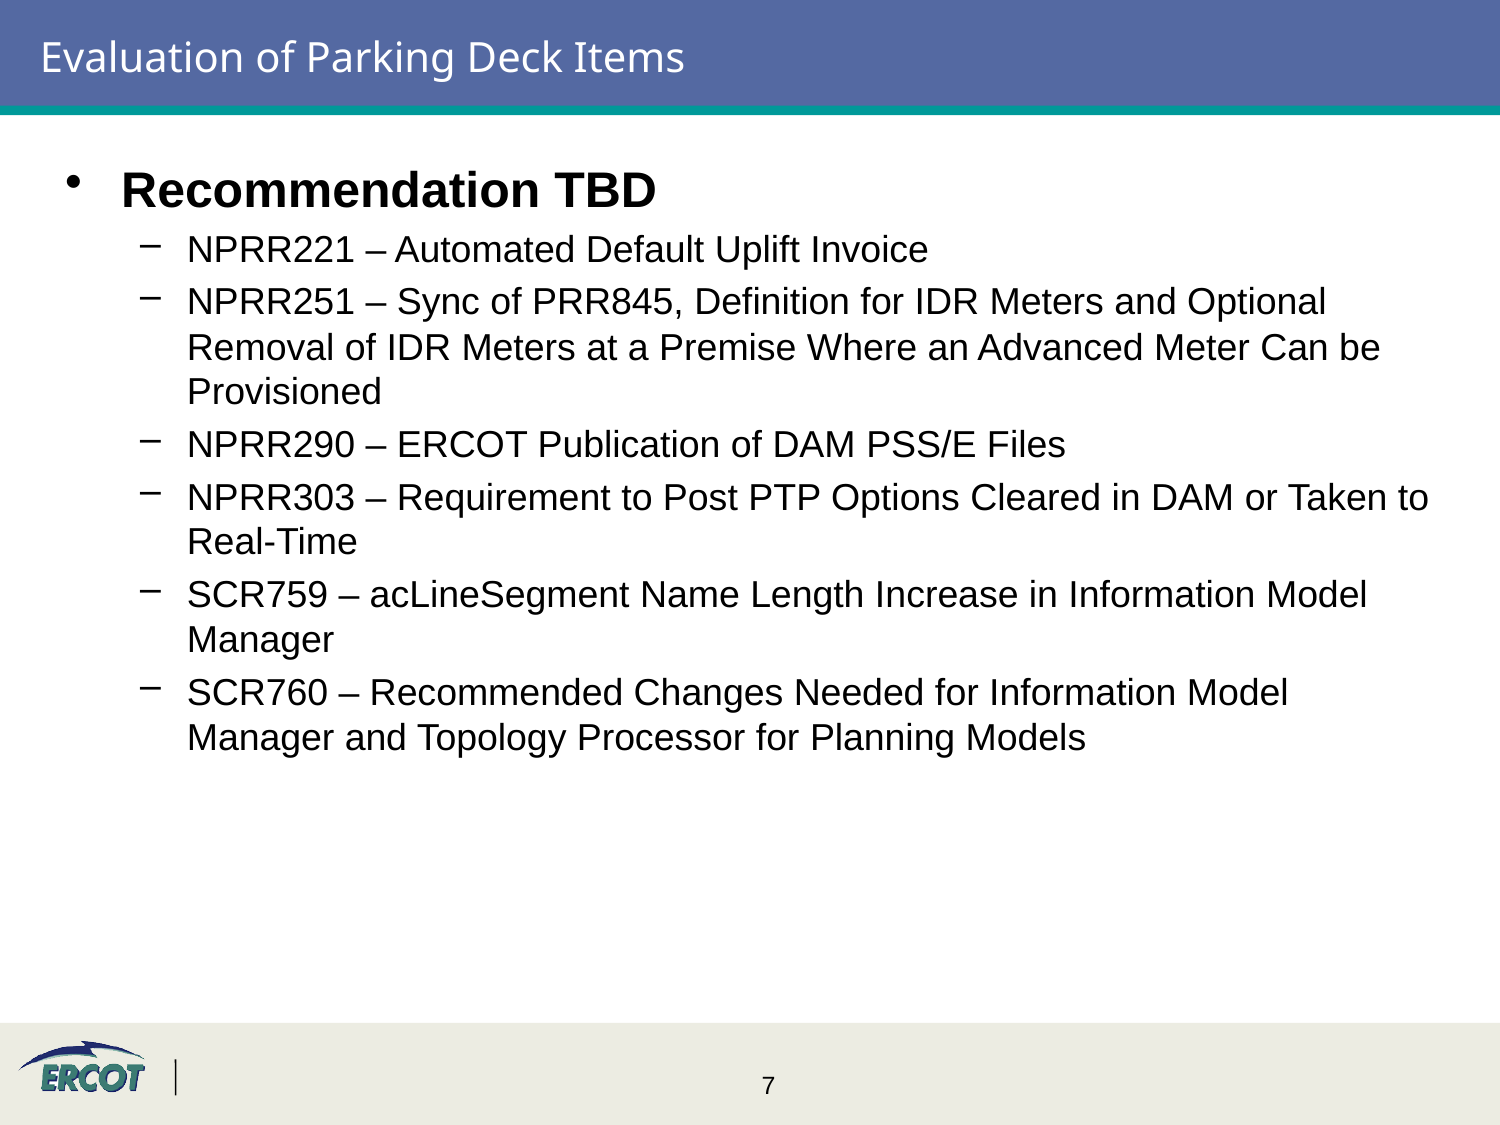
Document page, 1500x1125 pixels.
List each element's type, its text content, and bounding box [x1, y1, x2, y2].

picture [10, 1031, 151, 1111]
list Recommendation TBD NPRR221 – Automated Default Uplift Invoice NPRR251 – Sync of PRR845, Definition for IDR Meters and Optional Removal of IDR Meters at a Premise Where an Advanced Meter Can be Provisioned NPRR290 – ERCOT Publication of DAM PSS/E Files NPRR303 – Requirement to Post PTP Options Cleared in DAM or Taken to Real-Time SCR759 – acLineSegment Name Length Increase in Information Model Manager SCR760 – Recommended Changes Needed for Information Model Manager and Topology Processor for Planning Models [49, 149, 1451, 1026]
title Evaluation of Parking Deck Items [24, 0, 1188, 113]
